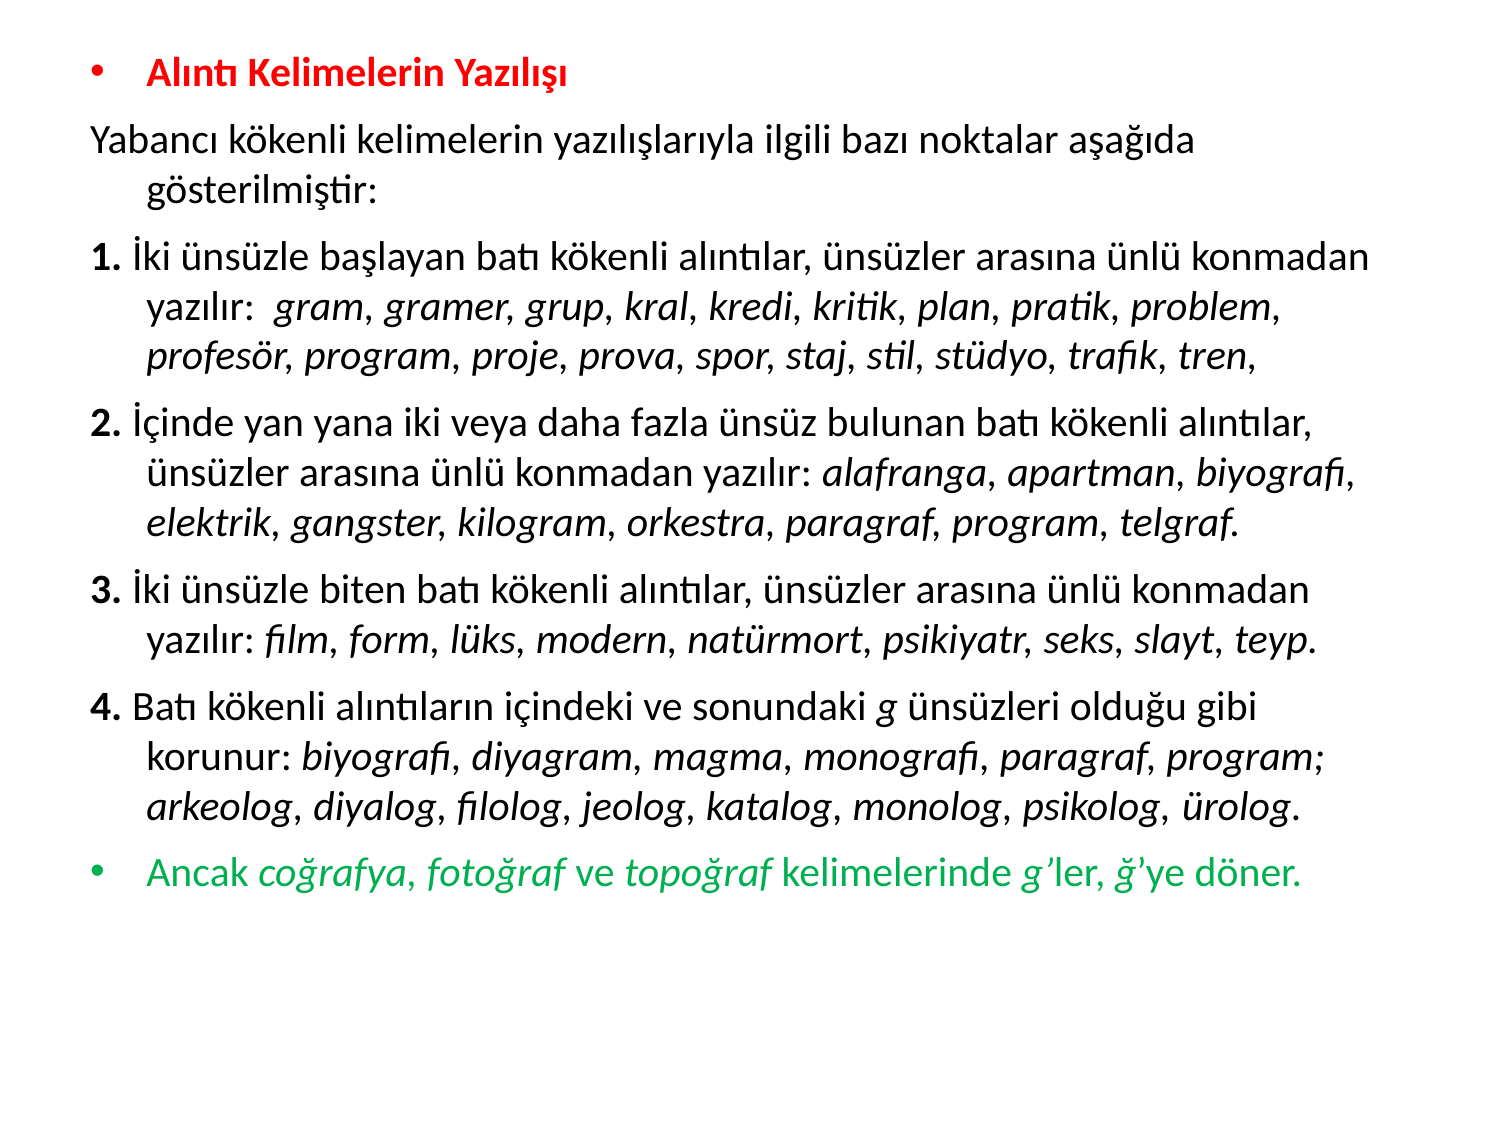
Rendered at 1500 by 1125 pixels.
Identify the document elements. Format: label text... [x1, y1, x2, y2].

list Alıntı Kelimelerin Yazılışı Yabancı kökenli kelimelerin yazılışlarıyla ilgili bazı noktalar aşağıda gösterilmiştir: 1. İki ünsüzle başlayan batı kökenli alıntılar, ünsüzler arasına ünlü konmadan yazılır: gram, gramer, grup, kral, kredi, kritik, plan, pratik, problem, profesör, program, proje, prova, spor, staj, stil, stüdyo, trafik, tren, 2. İçinde yan yana iki veya daha fazla ünsüz bulunan batı kökenli alıntılar, ünsüzler arasına ünlü konmadan yazılır: alafranga, apartman, biyografi, elektrik, gangster, kilogram, orkestra, paragraf, program, telgraf. 3. İki ünsüzle biten batı kökenli alıntılar, ünsüzler arasına ünlü konmadan yazılır: film, form, lüks, modern, natürmort, psikiyatr, seks, slayt, teyp. 4. Batı kökenli alıntıların içindeki ve sonundaki g ünsüzleri olduğu gibi korunur: biyografi, diyagram, magma, monografi, paragraf, program; arkeolog, diyalog, filolog, jeolog, katalog, monolog, psikolog, ürolog. Ancak coğrafya, fotoğraf ve topoğraf kelimelerinde g’ler, ğ’ye döner. [74, 37, 1426, 1063]
